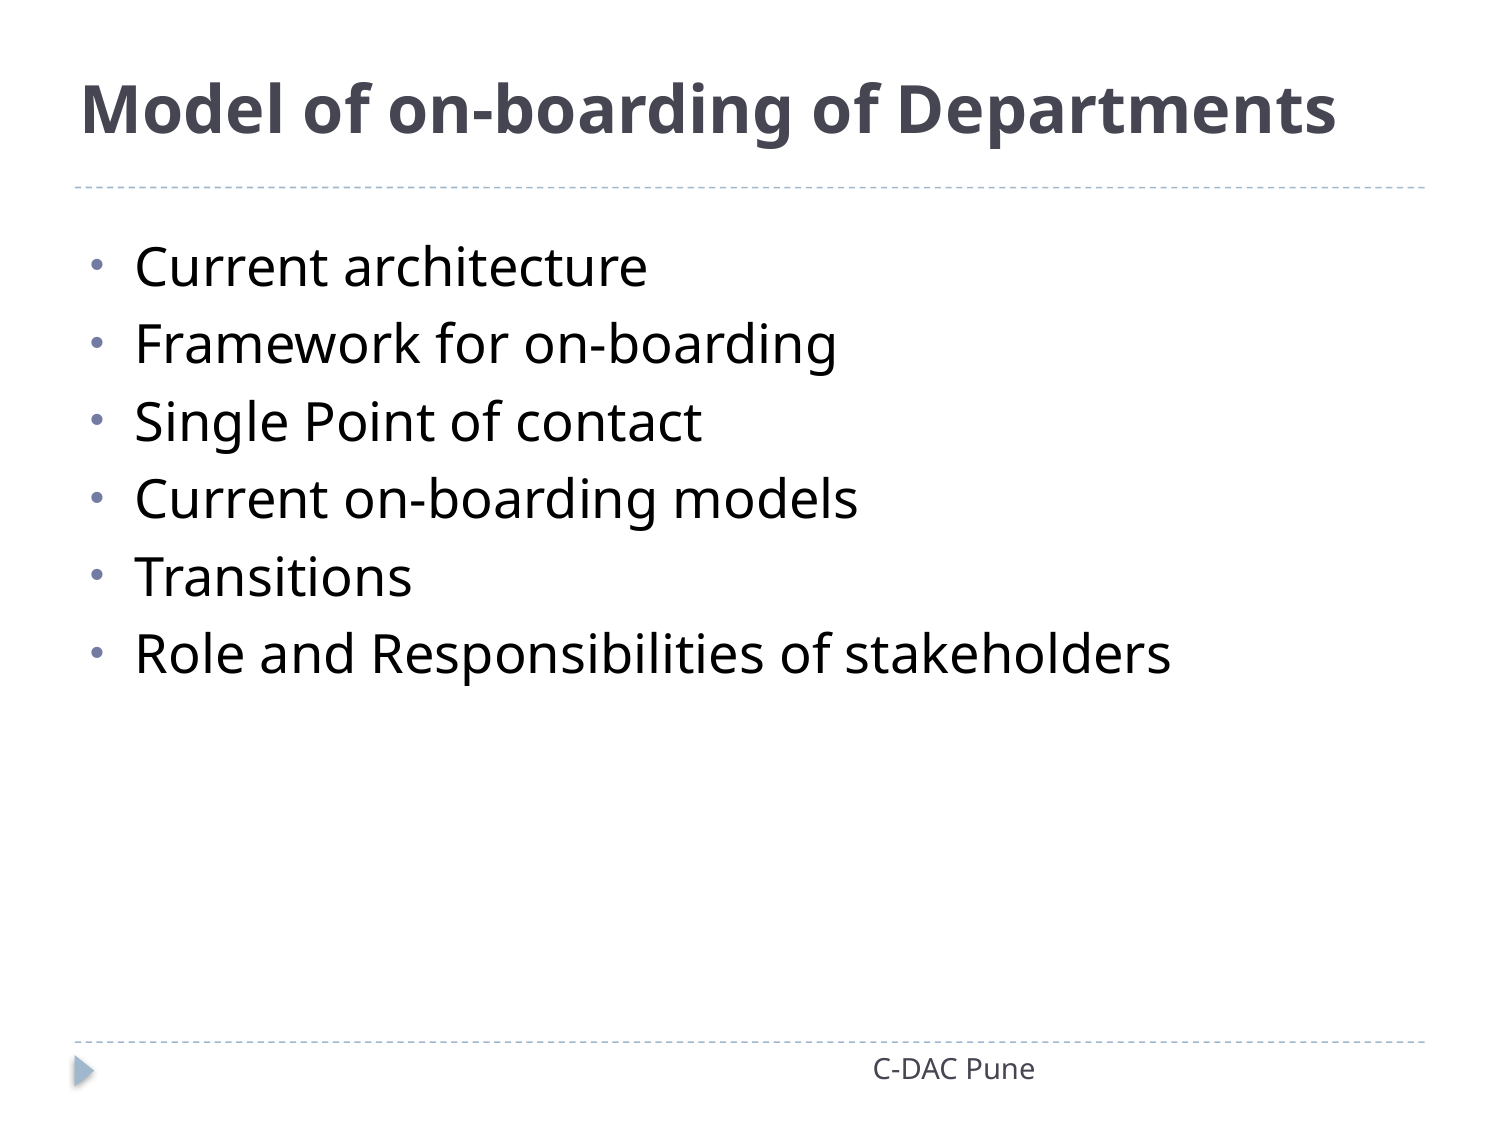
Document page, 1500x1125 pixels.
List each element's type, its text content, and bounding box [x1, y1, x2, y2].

title Model of on-boarding of Departments [64, 54, 1415, 155]
list Current architecture Framework for on-boarding Single Point of contact Current on-boarding models Transitions Role and Responsibilities of stakeholders [75, 224, 1425, 1125]
